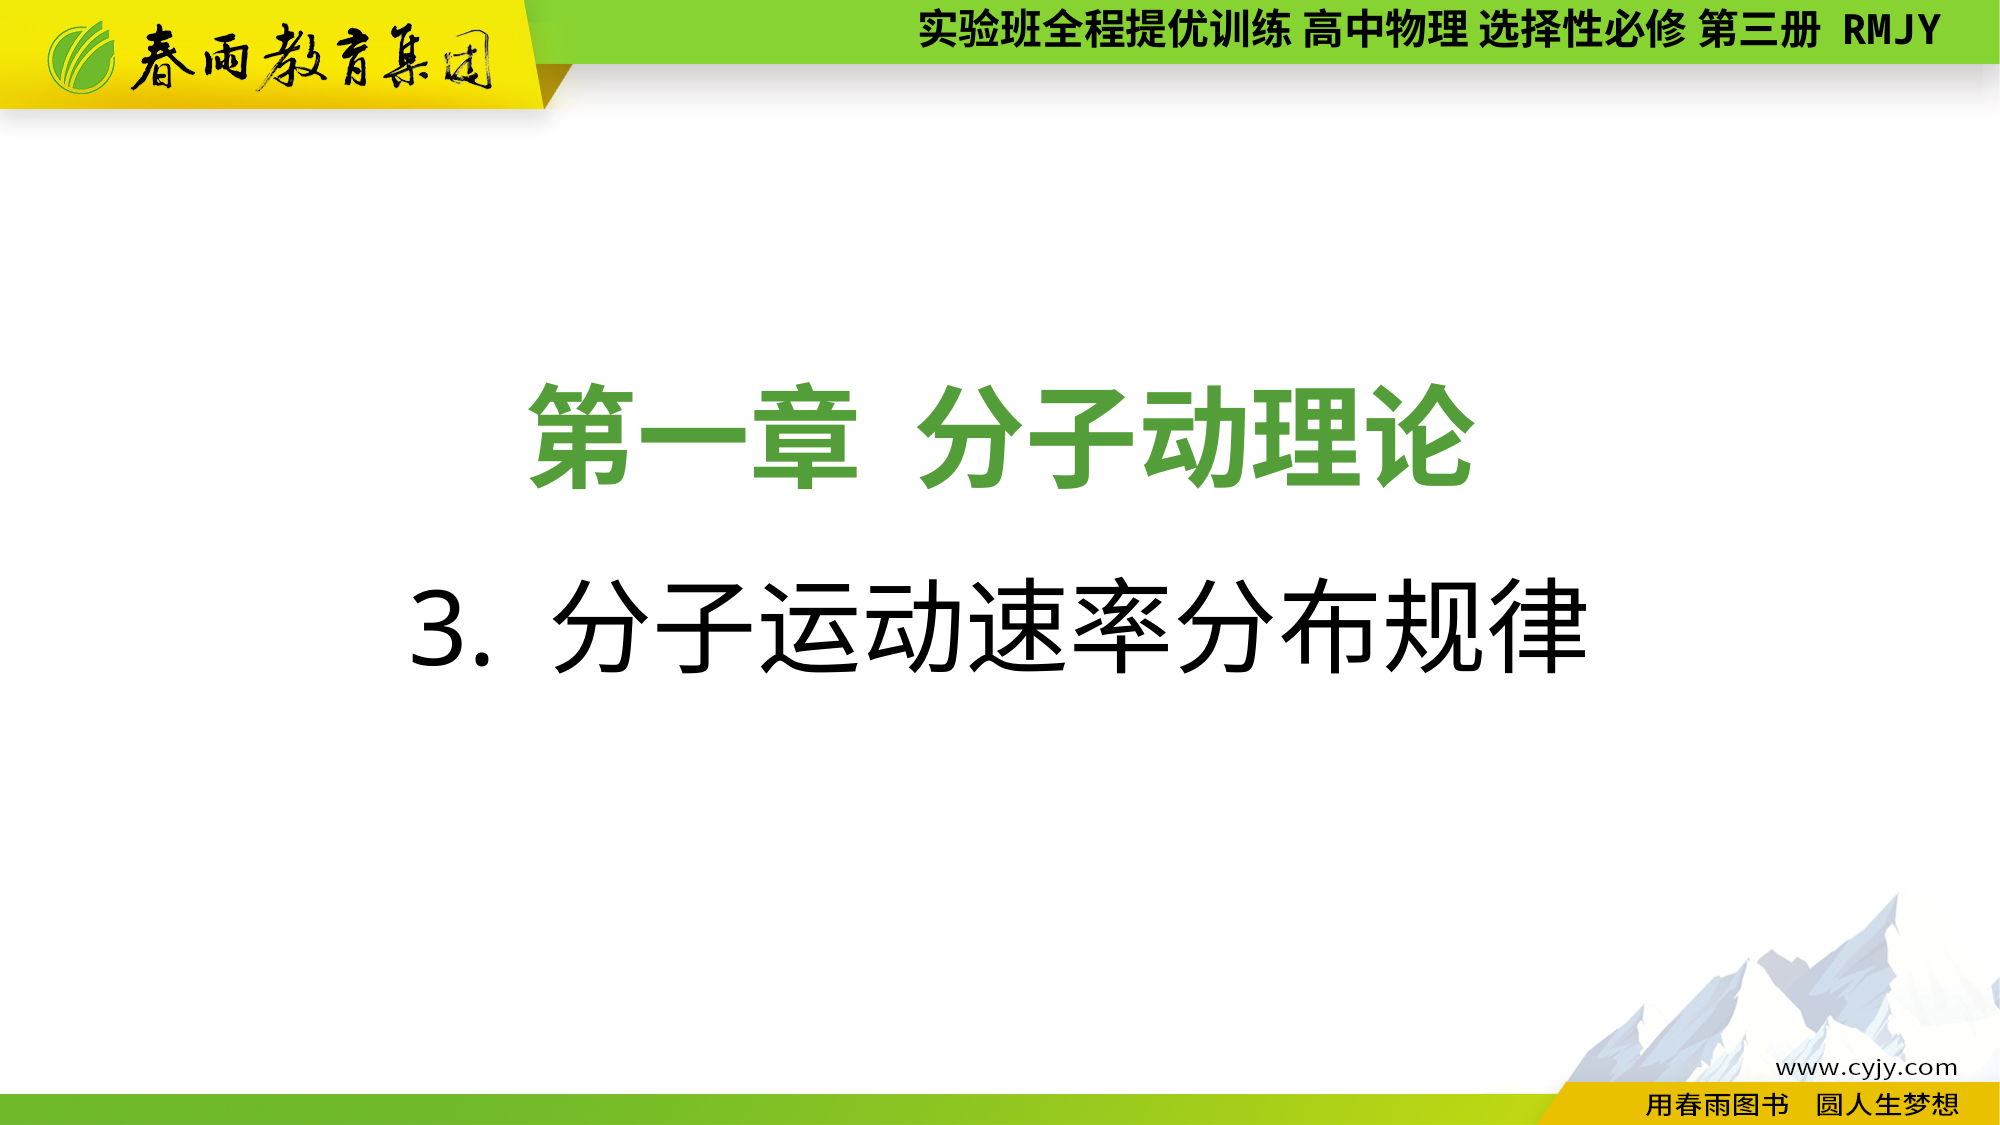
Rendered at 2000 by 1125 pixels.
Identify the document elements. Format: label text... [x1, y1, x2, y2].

text_box 第一章 分子动理论 [54, 291, 1946, 491]
text_box 3. 分子运动速率分布规律 [54, 491, 1946, 694]
picture [0, 0, 2000, 1125]
